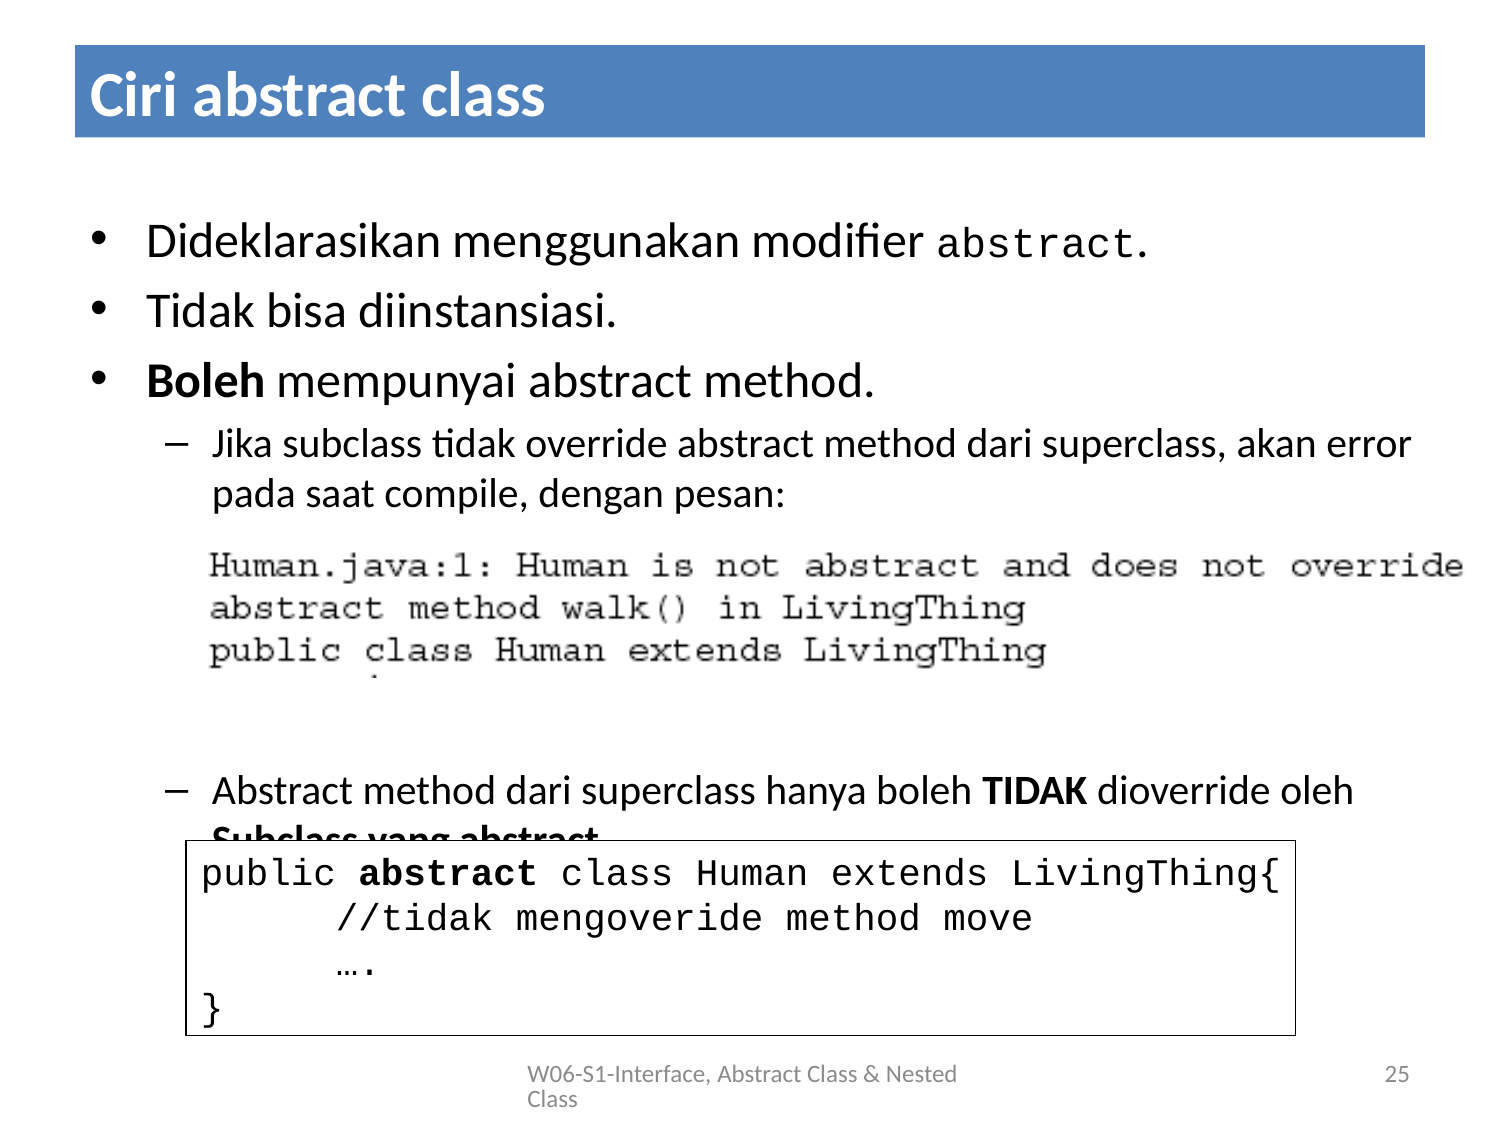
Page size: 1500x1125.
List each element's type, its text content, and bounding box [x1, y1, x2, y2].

list Dideklarasikan menggunakan modifier abstract. Tidak bisa diinstansiasi. Boleh mempunyai abstract method. Jika subclass tidak override abstract method dari superclass, akan error pada saat compile, dengan pesan: Abstract method dari superclass hanya boleh TIDAK dioverride oleh Subclass yang abstract. [75, 200, 1463, 875]
text_box public abstract class Human extends LivingThing{ //tidak mengoveride method move …. } [186, 840, 1296, 1036]
footer W06-S1-Interface, Abstract Class & Nested Class [512, 1042, 988, 1103]
title Ciri abstract class [75, 45, 1425, 138]
slide_number 25 [1074, 1042, 1425, 1103]
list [199, 537, 1500, 678]
